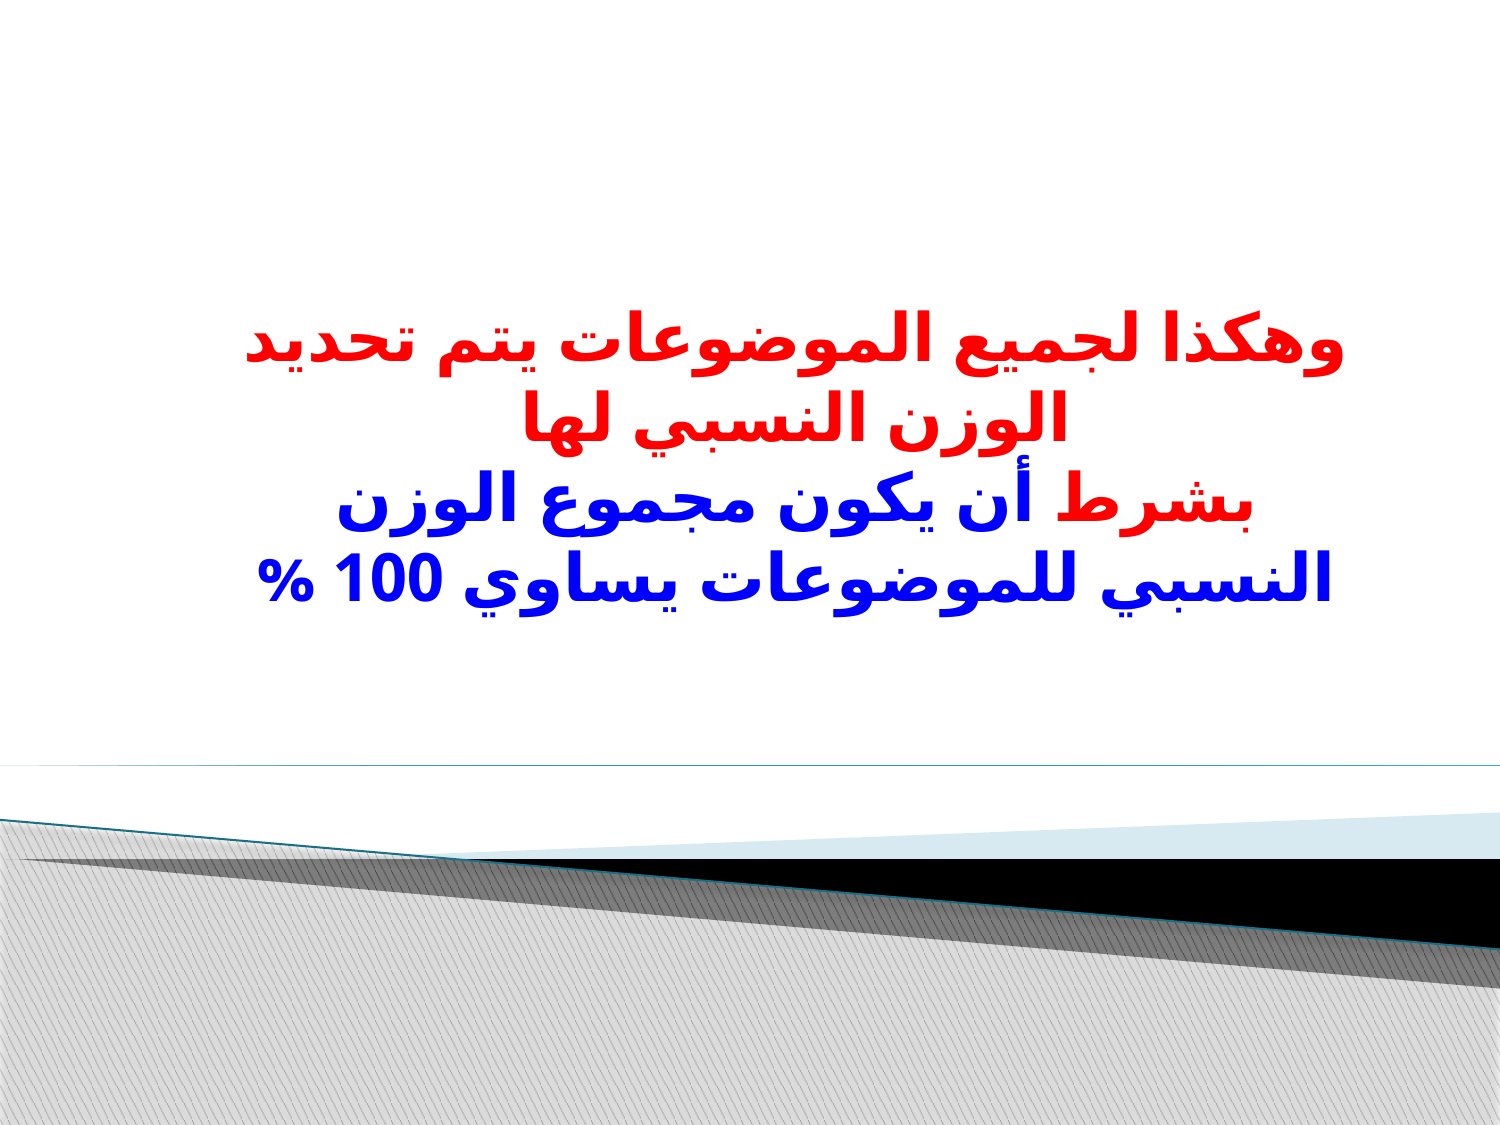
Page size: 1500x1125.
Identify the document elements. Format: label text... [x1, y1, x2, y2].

text_box وهكذا لجميع الموضوعات يتم تحديد الوزن النسبي لها بشرط أن يكون مجموع الوزن النسبي للموضوعات يساوي 100 % [224, 287, 1368, 623]
picture [5, 859, 1500, 989]
